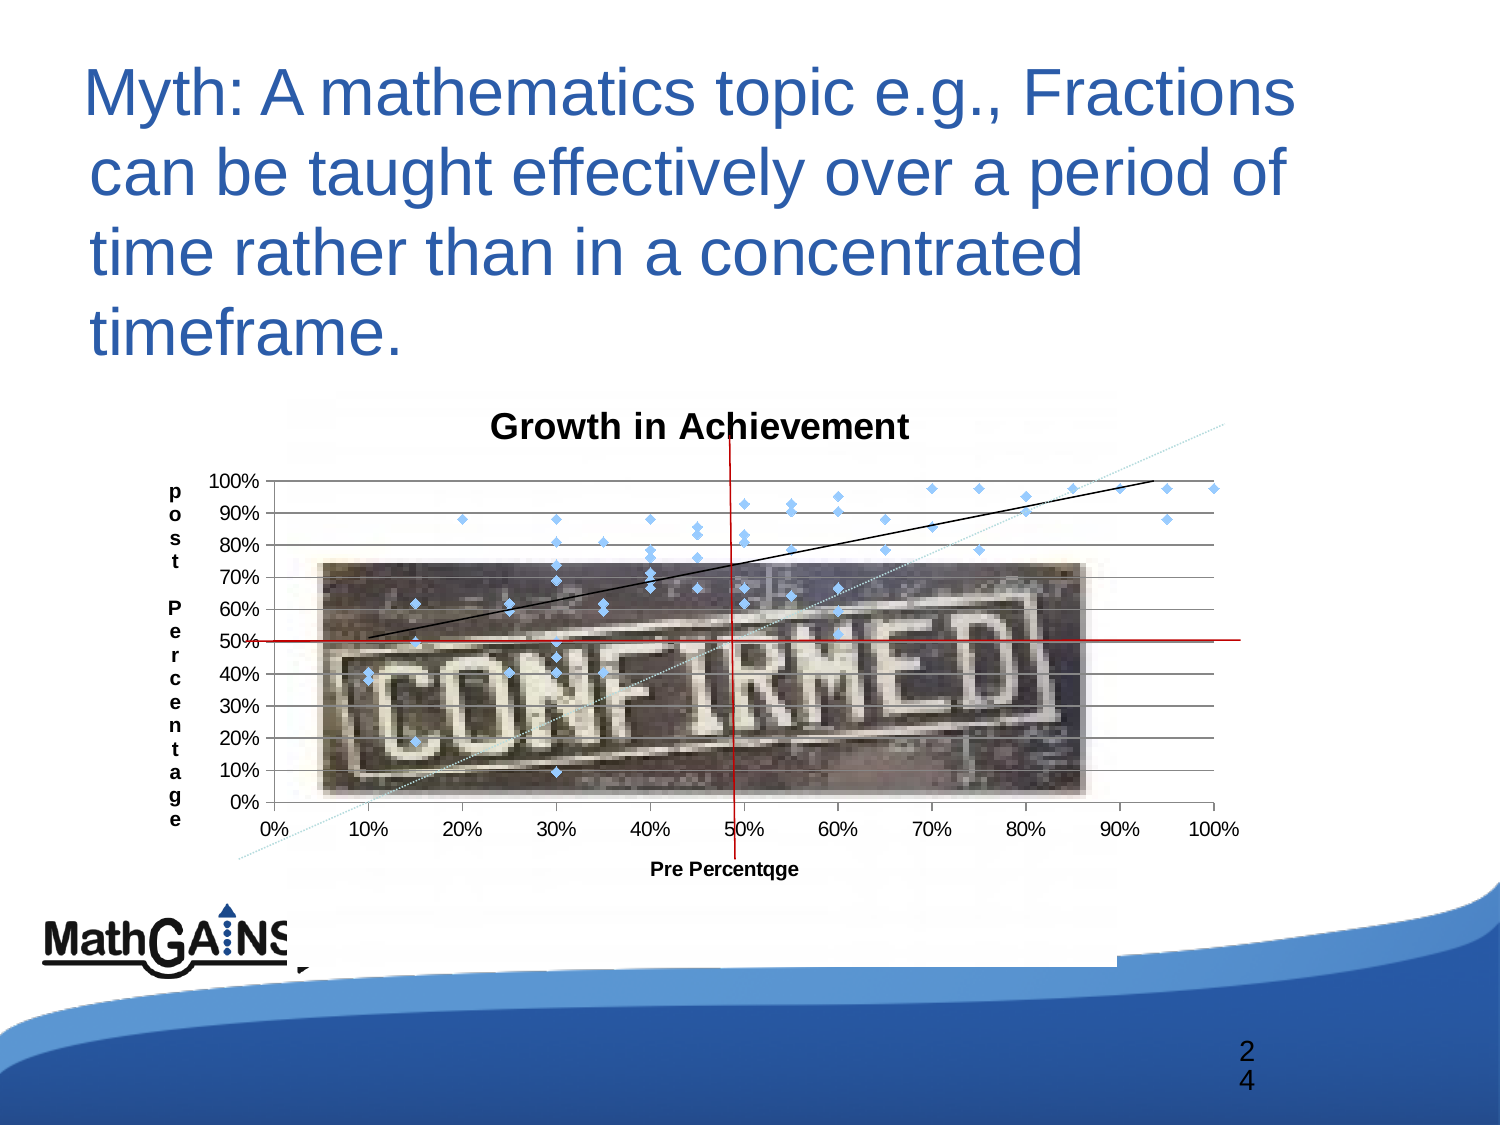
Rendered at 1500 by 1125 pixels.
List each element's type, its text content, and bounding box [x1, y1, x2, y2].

slide_number 24 [1223, 1023, 1277, 1075]
picture [0, 878, 1500, 1125]
title Myth: A mathematics topic e.g., Fractions can be taught effectively over a period of time rather than in a concentrated timeframe. [74, 139, 1426, 388]
chart [137, 374, 1263, 913]
